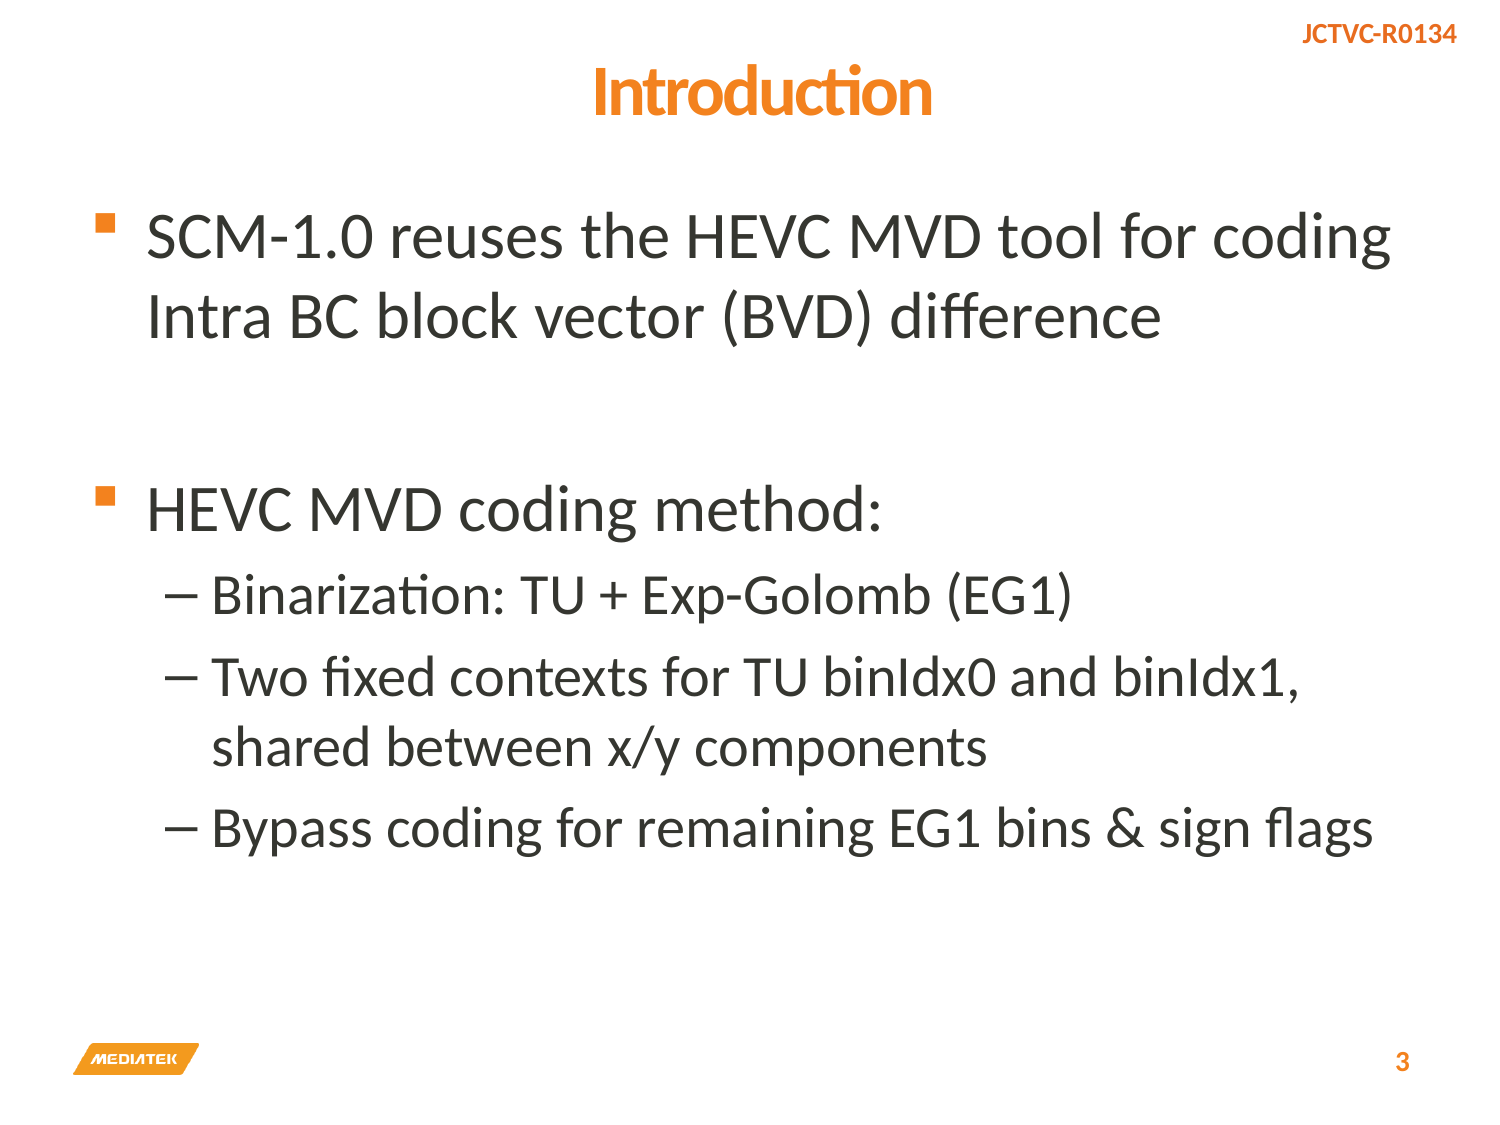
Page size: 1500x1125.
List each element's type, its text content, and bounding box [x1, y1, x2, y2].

title Introduction [88, 52, 1439, 138]
slide_number 3 [1251, 1029, 1425, 1090]
picture [73, 1043, 199, 1075]
list SCM-1.0 reuses the HEVC MVD tool for coding Intra BC block vector (BVD) difference HEVC MVD coding method: Binarization: TU + Exp-Golomb (EG1) Two fixed contexts for TU binIdx0 and binIdx1, shared between x/y components Bypass coding for remaining EG1 bins & sign flags [75, 184, 1425, 1000]
